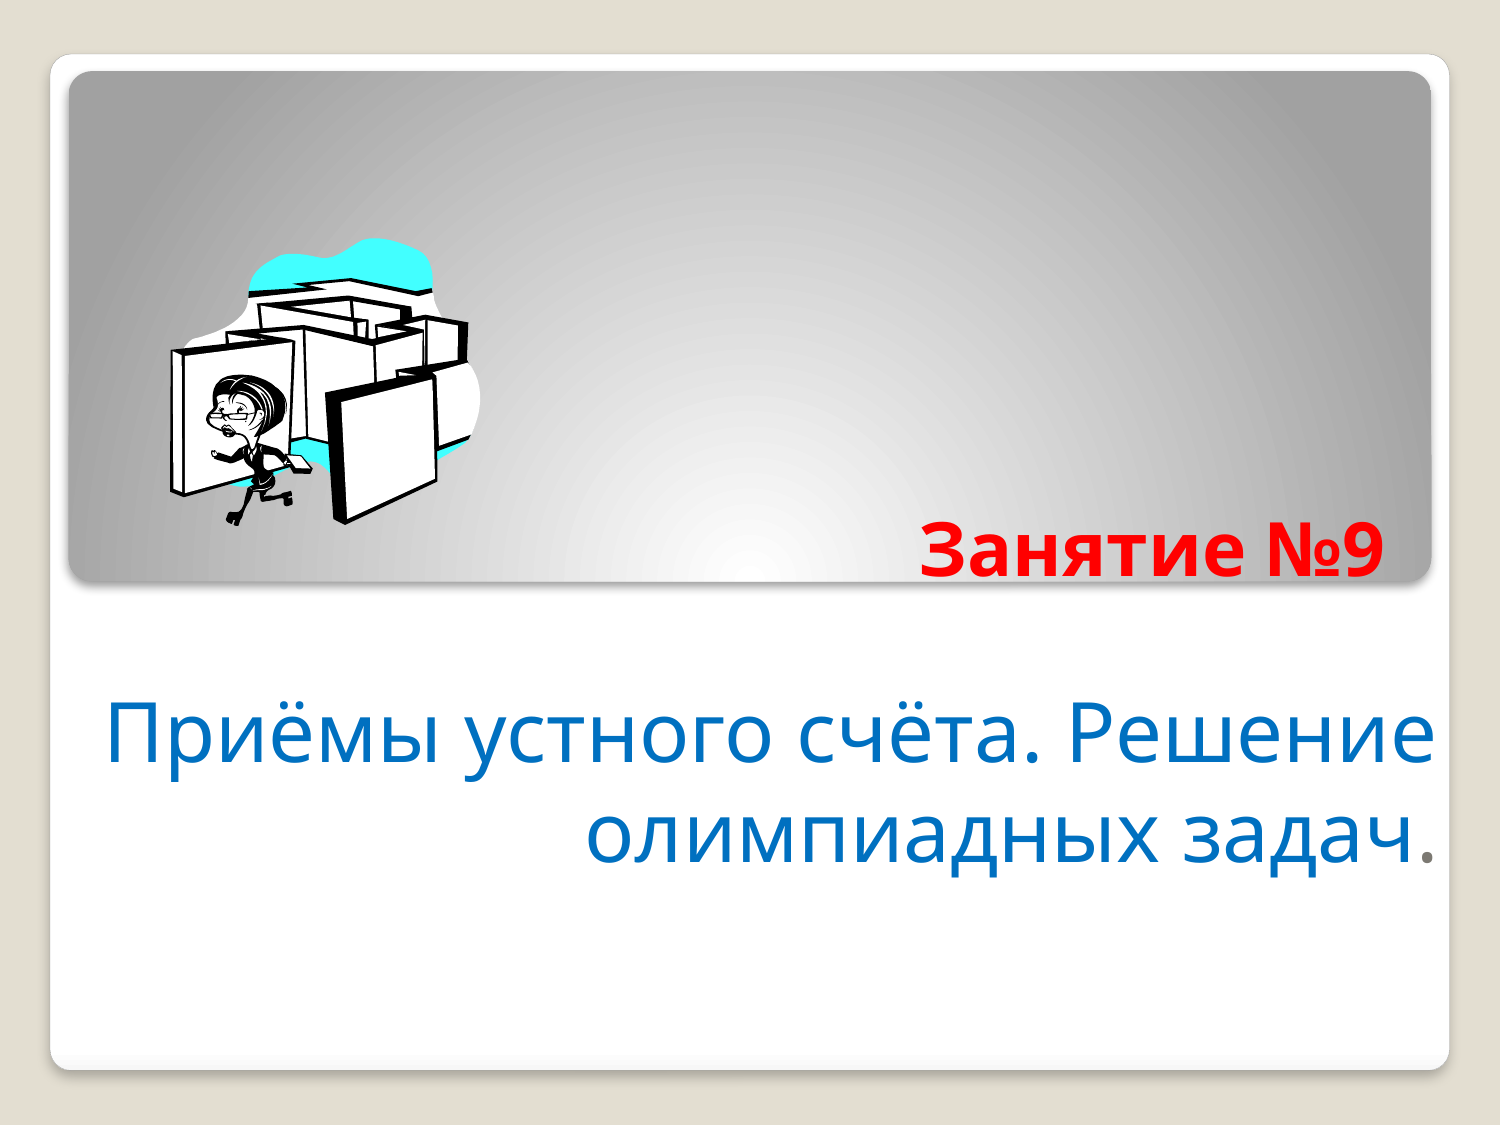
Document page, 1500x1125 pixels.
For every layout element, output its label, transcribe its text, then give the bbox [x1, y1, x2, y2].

title Занятие №9 [118, 298, 1394, 599]
picture [163, 234, 481, 527]
subtitle Приёмы устного счёта. Решение олимпиадных задач. [58, 679, 1454, 985]
